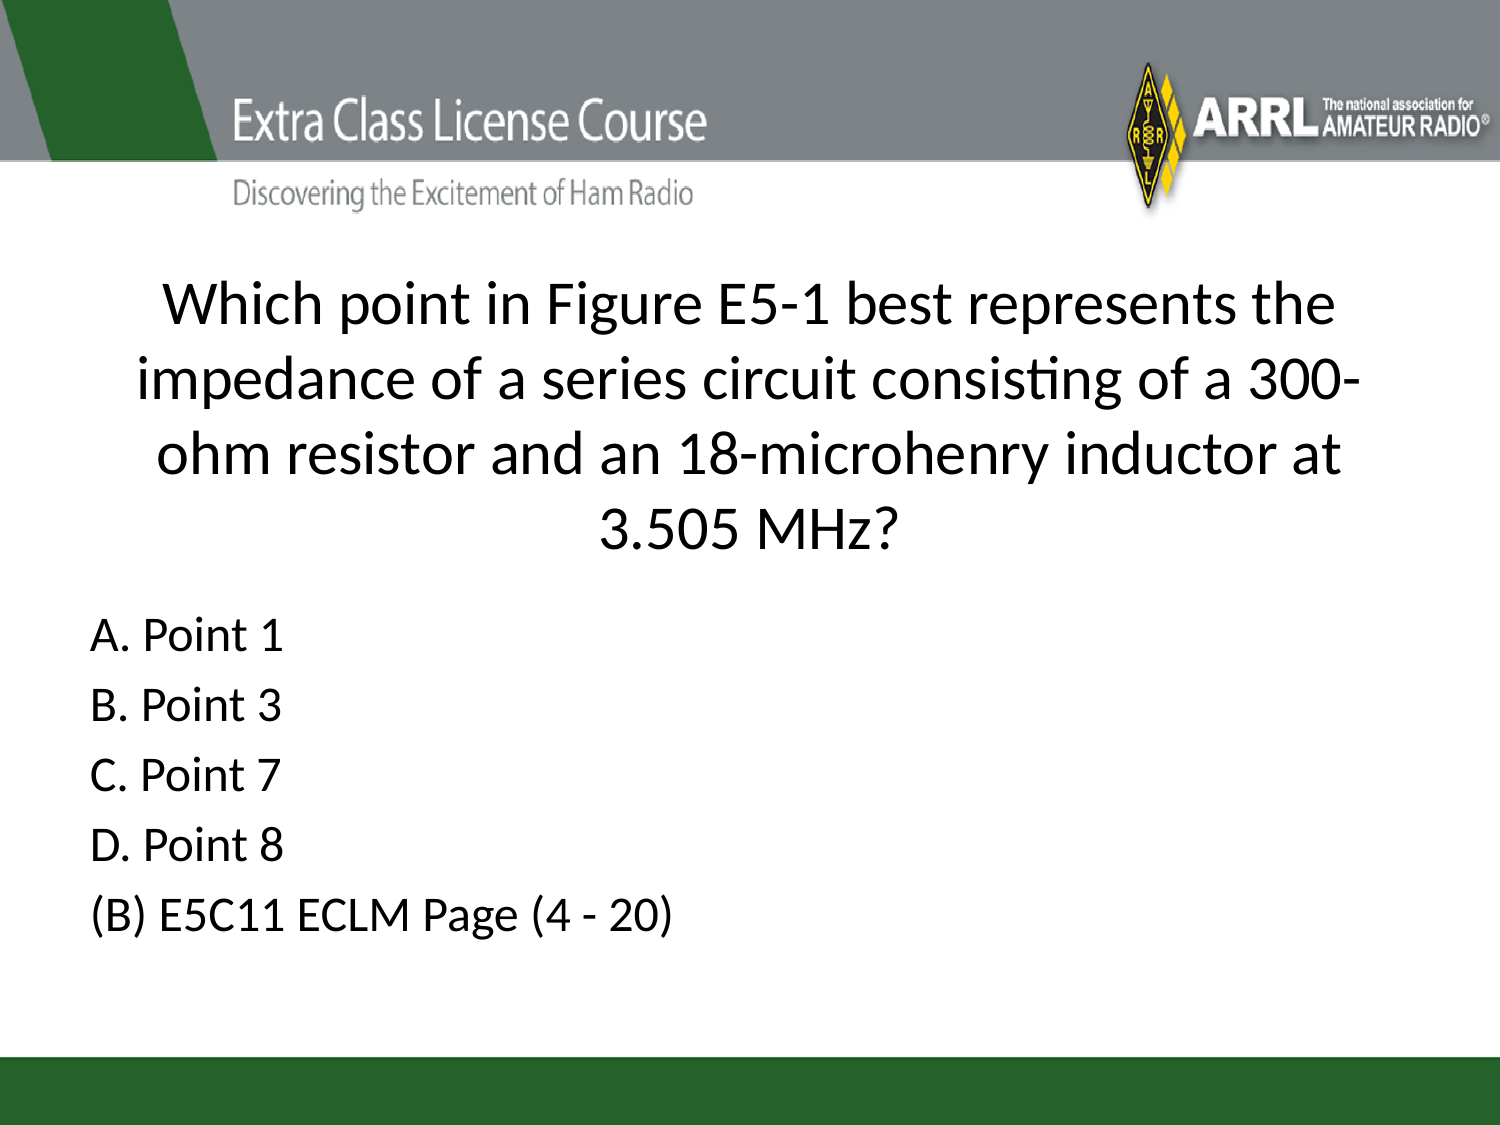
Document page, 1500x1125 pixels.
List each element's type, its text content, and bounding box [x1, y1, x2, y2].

title Which point in Figure E5-1 best represents the impedance of a series circuit consisting of a 300-ohm resistor and an 18-microhenry inductor at 3.505 MHz? [75, 254, 1425, 435]
list A. Point 1 B. Point 3 C. Point 7 D. Point 8 (B) E5C11 ECLM Page (4 - 20) [75, 593, 1425, 1007]
picture [0, 0, 1500, 1125]
